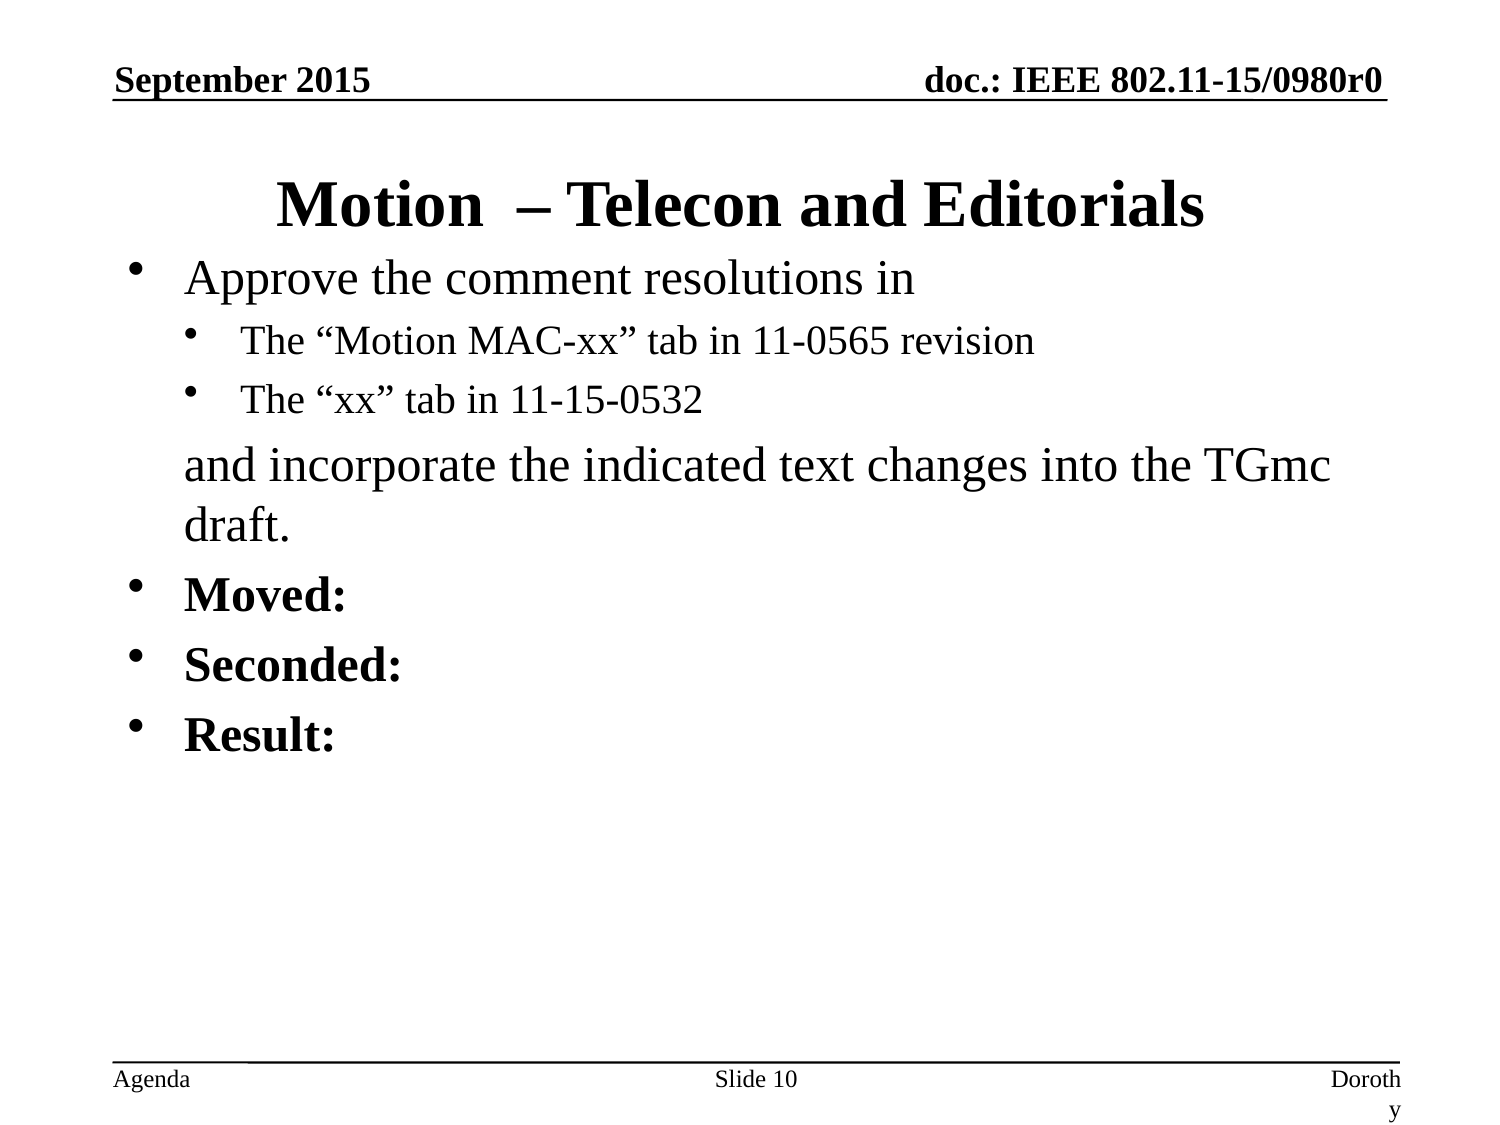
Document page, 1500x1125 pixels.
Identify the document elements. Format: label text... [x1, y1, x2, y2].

slide_number Slide 10 [712, 1075, 800, 1093]
title Motion – Telecon and Editorials [112, 112, 1388, 237]
footer Dorothy Stanley, HP-Aruba Networks [1325, 1075, 1402, 1093]
list Approve the comment resolutions in The “Motion MAC-xx” tab in 11-0565 revision The “xx” tab in 11-15-0532 and incorporate the indicated text changes into the TGmc draft. Moved: Seconded: Result: [112, 237, 1413, 1075]
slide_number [114, 54, 425, 100]
